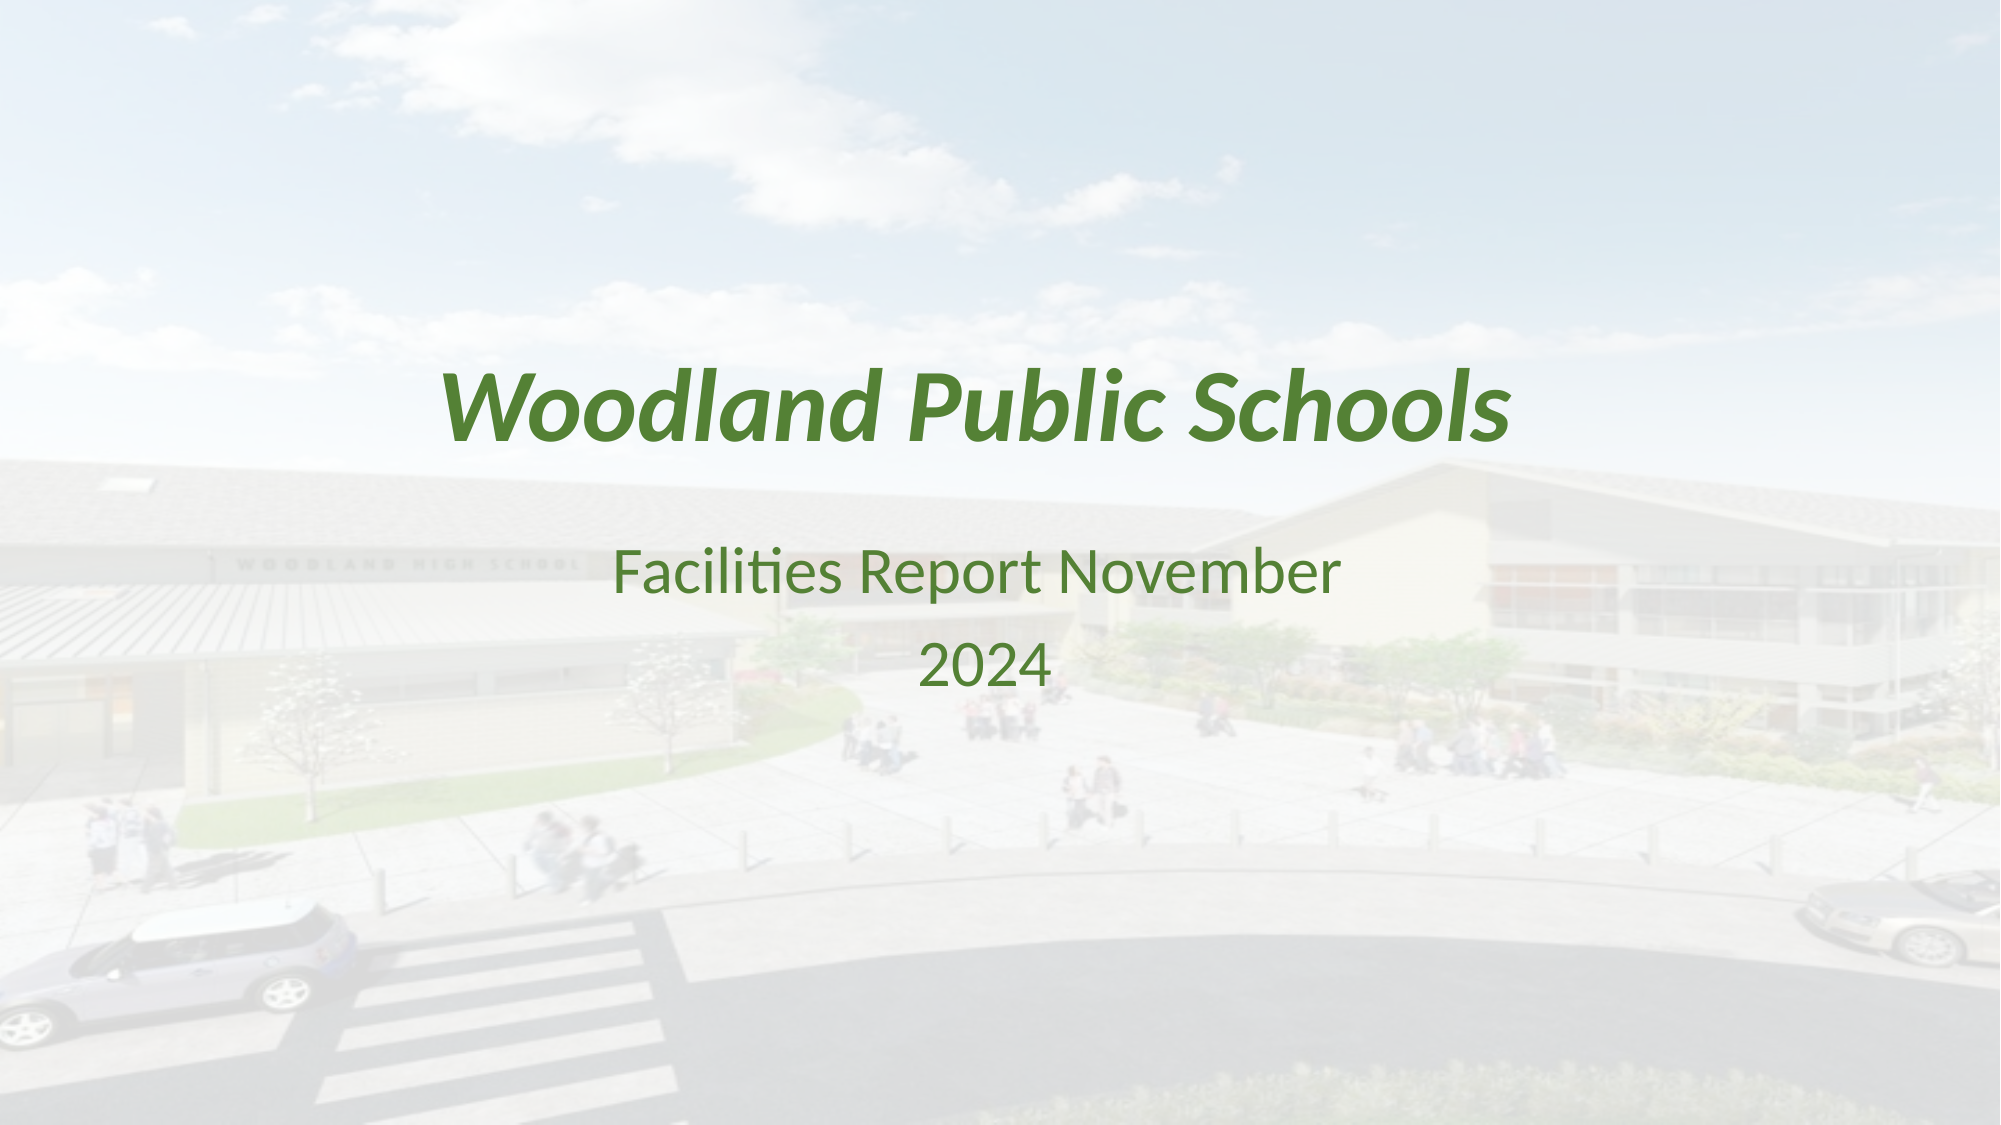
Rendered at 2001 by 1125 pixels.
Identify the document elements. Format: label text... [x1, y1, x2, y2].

title Woodland Public Schools [200, 80, 1750, 472]
subtitle Facilities Report November 2024 [227, 528, 1728, 781]
